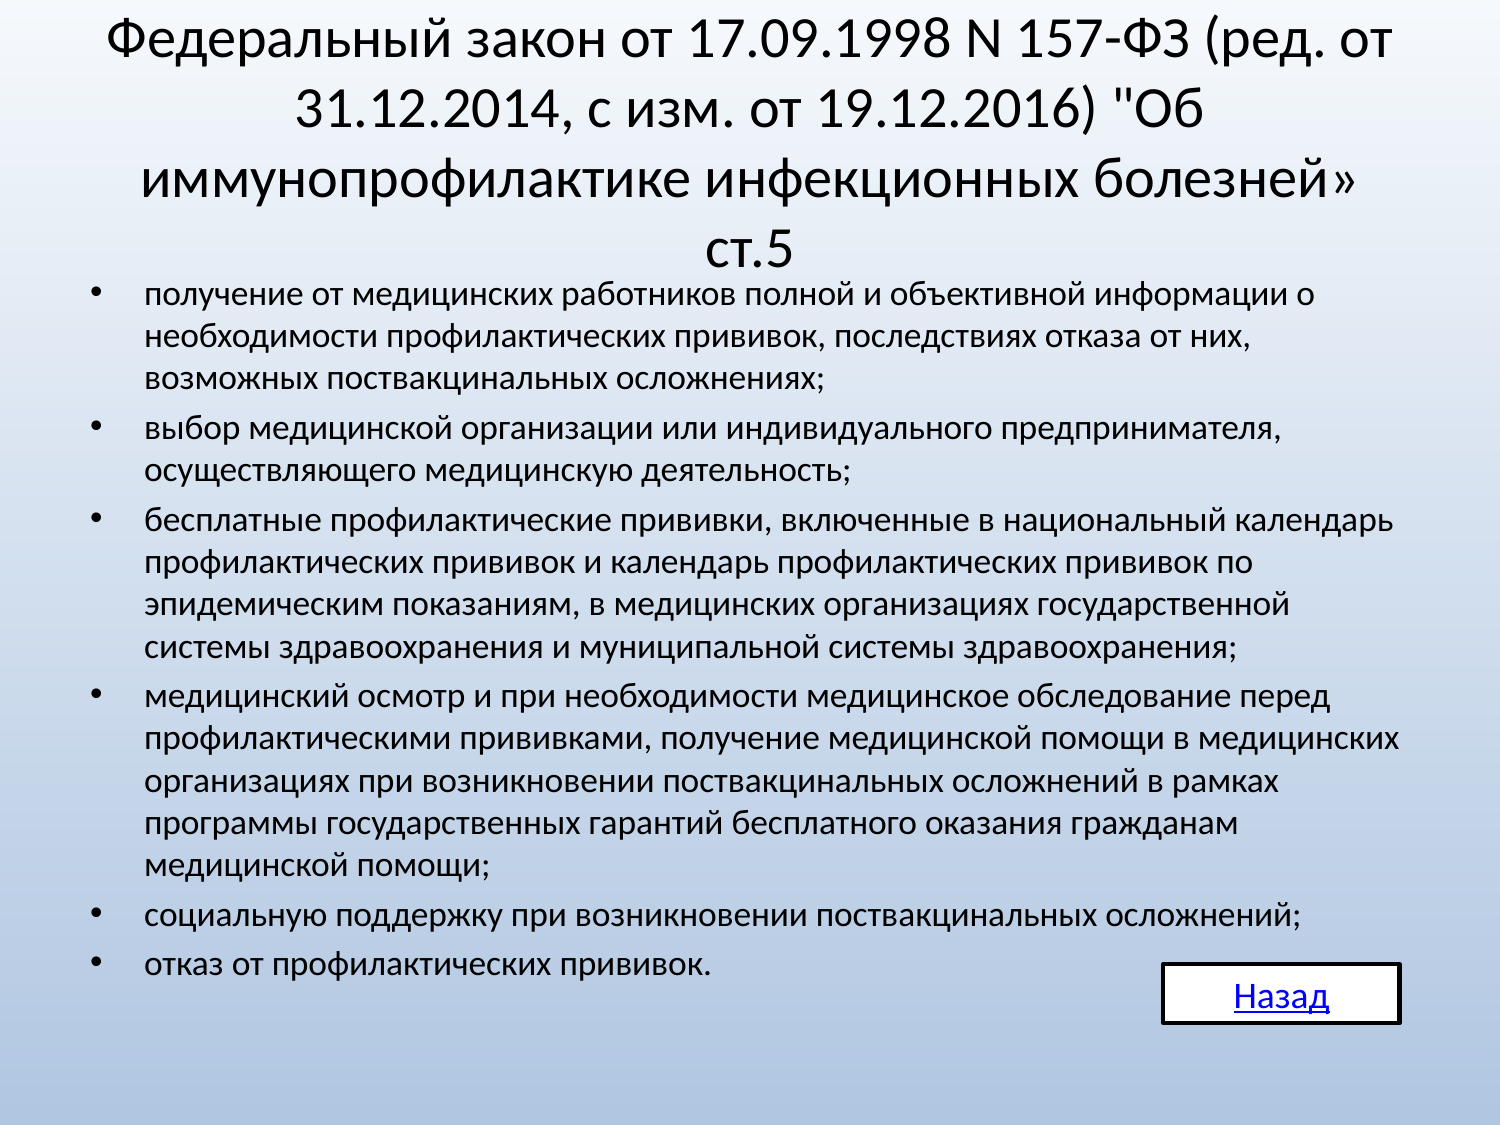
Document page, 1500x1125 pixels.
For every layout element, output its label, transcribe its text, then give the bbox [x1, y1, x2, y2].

list получение от медицинских работников полной и объективной информации о необходимости профилактических прививок, последствиях отказа от них, возможных поствакцинальных осложнениях; выбор медицинской организации или индивидуального предпринимателя, осуществляющего медицинскую деятельность; бесплатные профилактические прививки, включенные в национальный календарь профилактических прививок и календарь профилактических прививок по эпидемическим показаниям, в медицинских организациях государственной системы здравоохранения и муниципальной системы здравоохранения; медицинский осмотр и при необходимости медицинское обследование перед профилактическими прививками, получение медицинской помощи в медицинских организациях при возникновении поствакцинальных осложнений в рамках программы государственных гарантий бесплатного оказания гражданам медицинской помощи; социальную поддержку при возникновении поствакцинальных осложнений; отказ от профилактических прививок. [75, 262, 1425, 1005]
title Федеральный закон от 17.09.1998 N 157-ФЗ (ред. от 31.12.2014, с изм. от 19.12.2016) "Об иммунопрофилактике инфекционных болезней» ст.5 [75, 45, 1425, 233]
text_box Назад [1161, 962, 1402, 1025]
